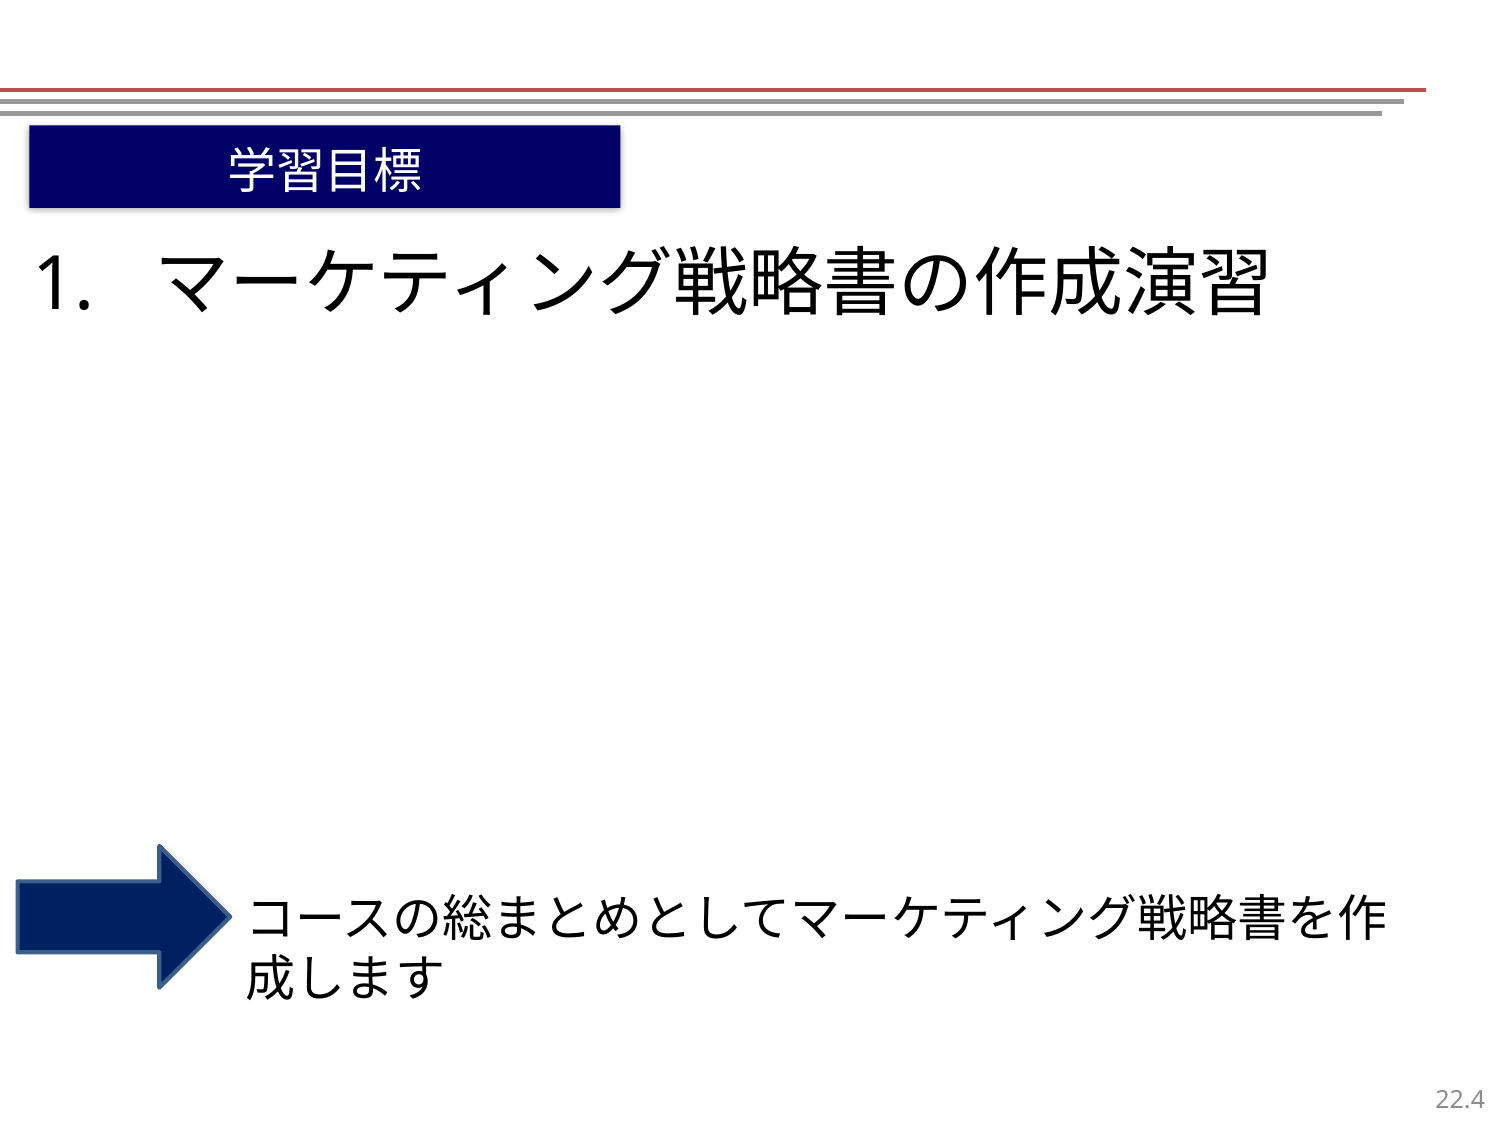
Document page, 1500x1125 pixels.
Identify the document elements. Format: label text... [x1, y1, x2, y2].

text_box コースの総まとめとしてマーケティング戦略書を作成します [230, 878, 1435, 1014]
slide_number 3 [1381, 1065, 1500, 1125]
text_box マーケティング戦略書の作成演習 [17, 227, 1459, 423]
text_box 学習目標 [29, 125, 621, 208]
text_box [15, 844, 230, 990]
